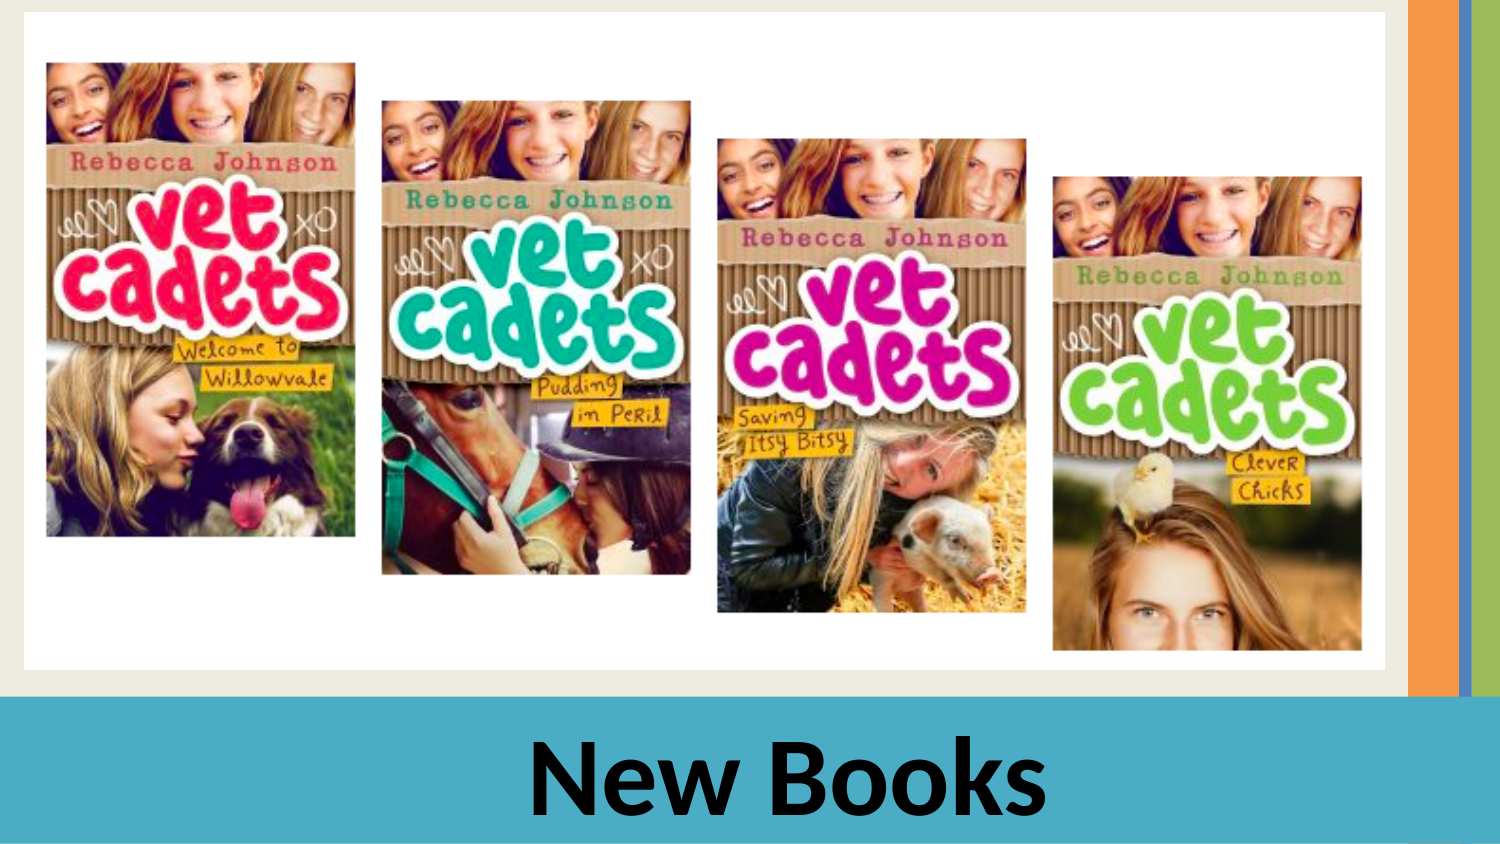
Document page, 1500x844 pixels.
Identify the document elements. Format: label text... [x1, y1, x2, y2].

picture [24, 12, 1385, 670]
list New Books [0, 696, 1500, 844]
